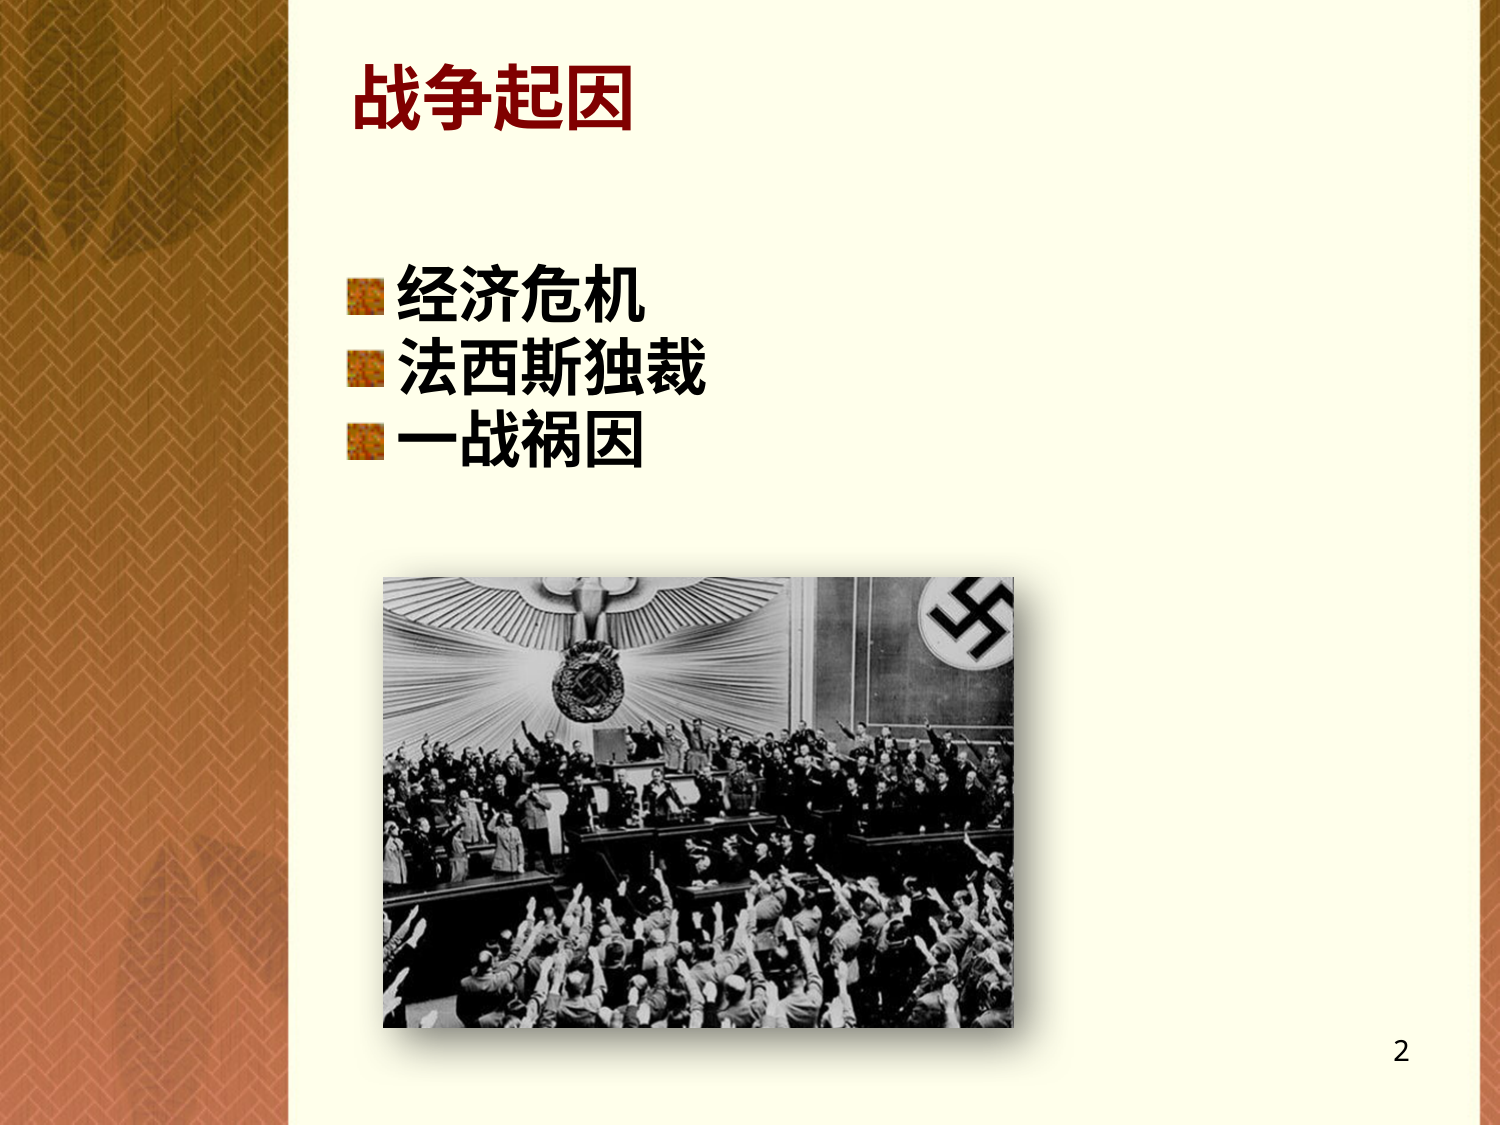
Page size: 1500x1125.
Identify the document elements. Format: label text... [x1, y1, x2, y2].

list 经济危机 法西斯独裁 一战祸因 [324, 262, 1425, 1005]
title 战争起因 [335, 45, 1425, 233]
picture [0, 0, 1500, 1125]
slide_number 1 [1074, 1024, 1425, 1103]
